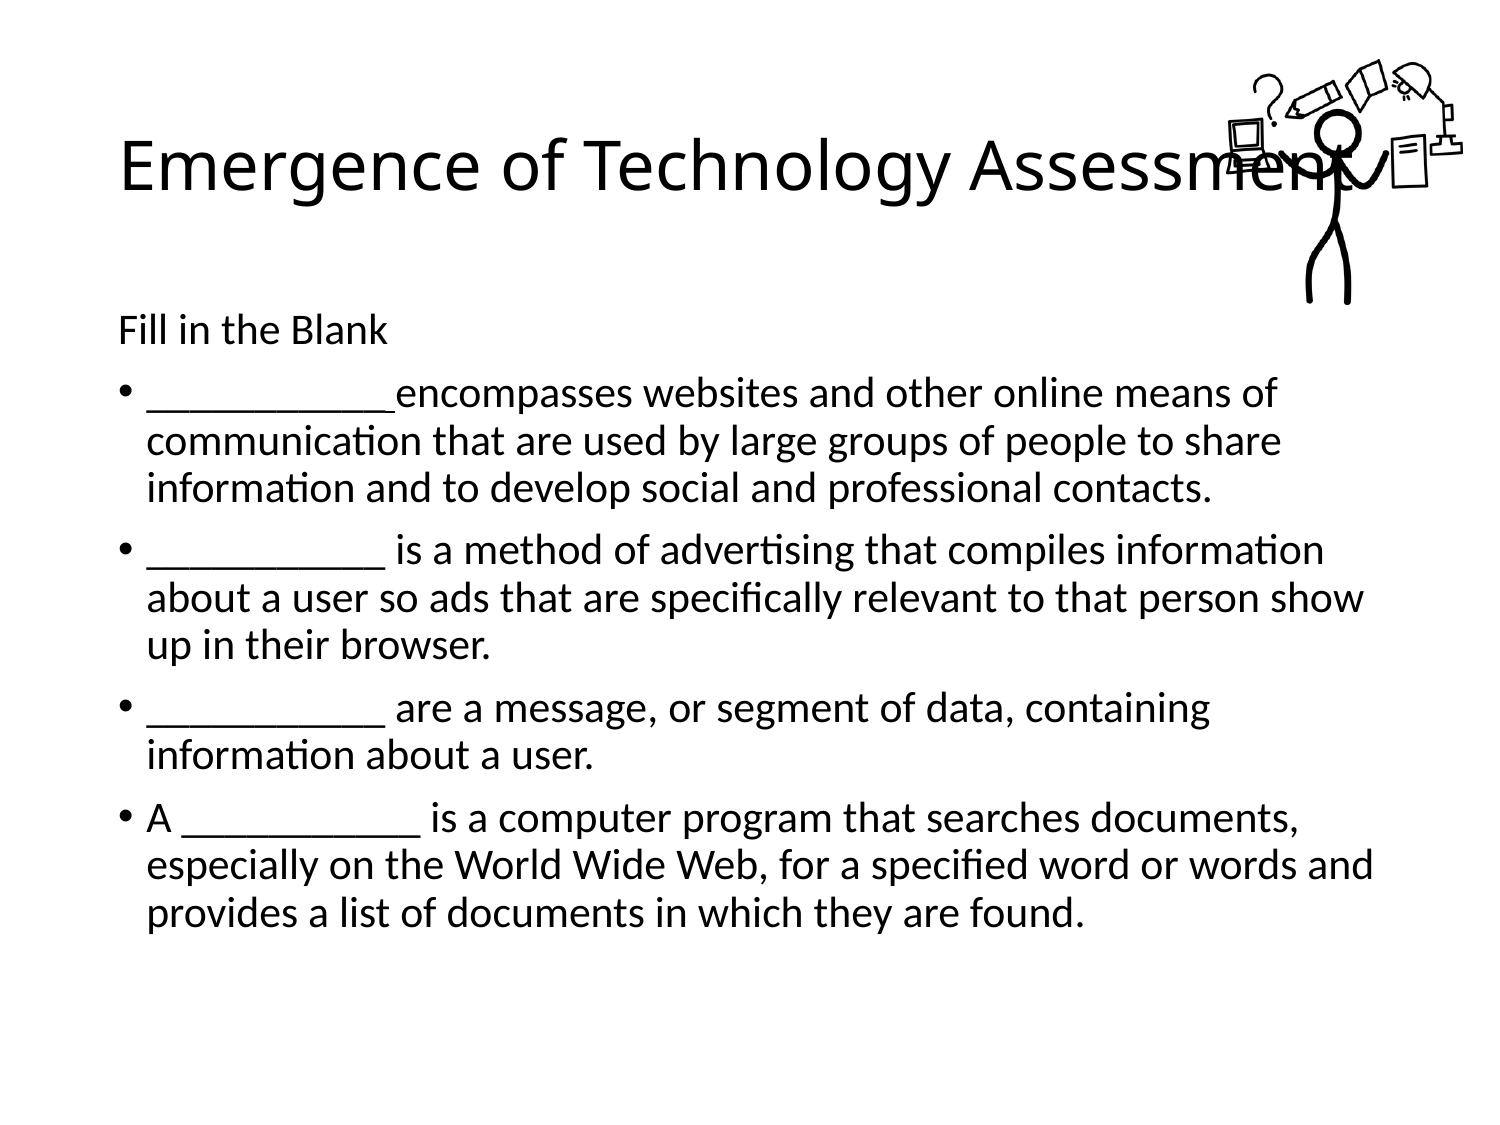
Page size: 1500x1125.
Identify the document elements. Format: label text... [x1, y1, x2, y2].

list Fill in the Blank ___________ encompasses websites and other online means of communication that are used by large groups of people to share information and to develop social and professional contacts. ___________ is a method of advertising that compiles information about a user so ads that are specifically relevant to that person show up in their browser. ___________ are a message, or segment of data, containing information about a user. A ___________ is a computer program that searches documents, especially on the World Wide Web, for a specified word or words and provides a list of documents in which they are found. [102, 299, 1398, 1014]
picture [1226, 59, 1463, 305]
title Emergence of Technology Assessment [102, 59, 1226, 278]
